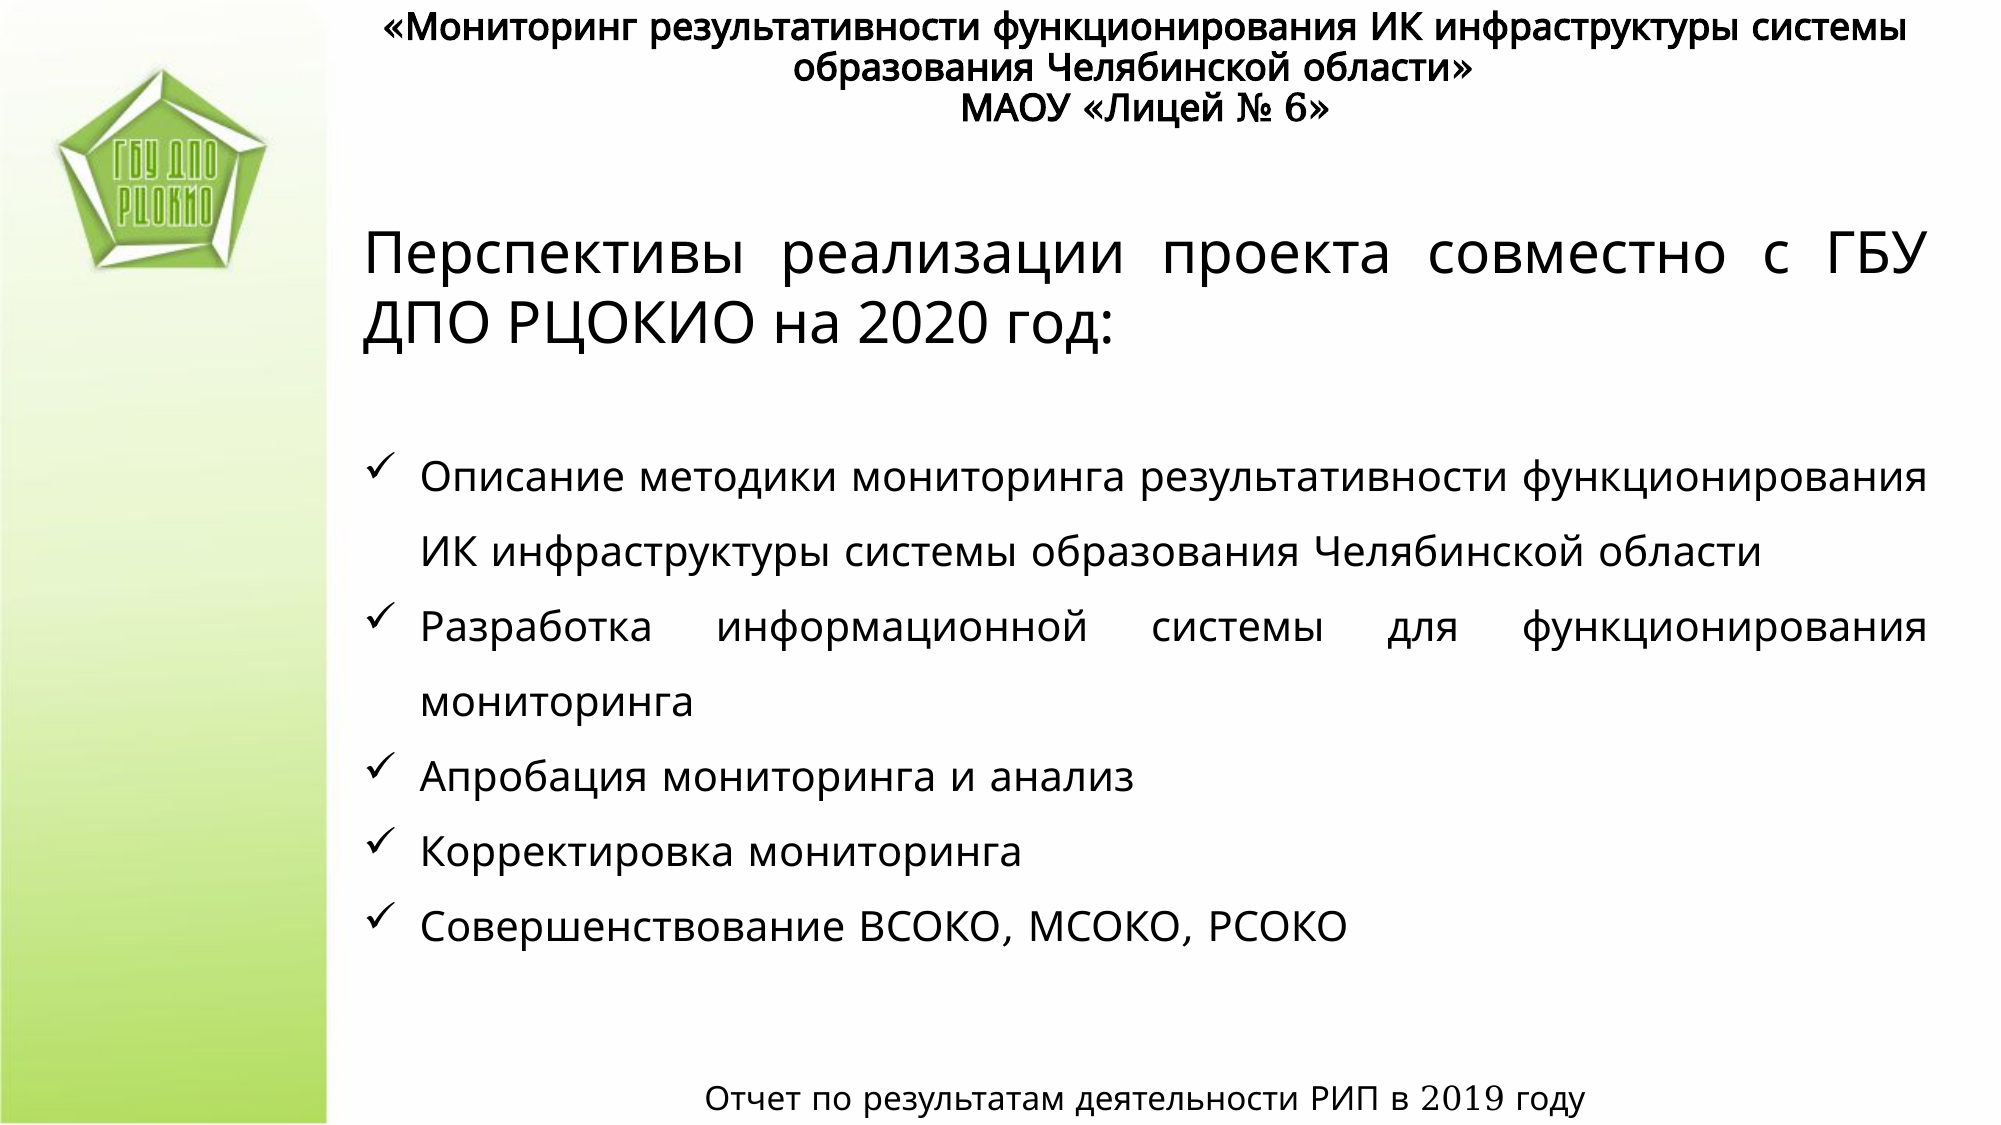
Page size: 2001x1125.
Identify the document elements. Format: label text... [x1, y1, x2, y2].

text_box «Мониторинг результативности функционирования ИК инфраструктуры системы образования Челябинской области» МАОУ «Лицей № 6» [357, 0, 1933, 121]
picture [0, 0, 2001, 1125]
text_box Перспективы реализации проекта совместно с ГБУ ДПО РЦОКИО на 2020 год: Описание методики мониторинга результативности функционирования ИК инфраструктуры системы образования Челябинской области Разработка информационной системы для функционирования мониторинга Апробация мониторинга и анализ Корректировка мониторинга Совершенствование ВСОКО, МСОКО, РСОКО [348, 207, 1943, 958]
text_box Отчет по результатам деятельности РИП в 2019 году [446, 1062, 1845, 1125]
